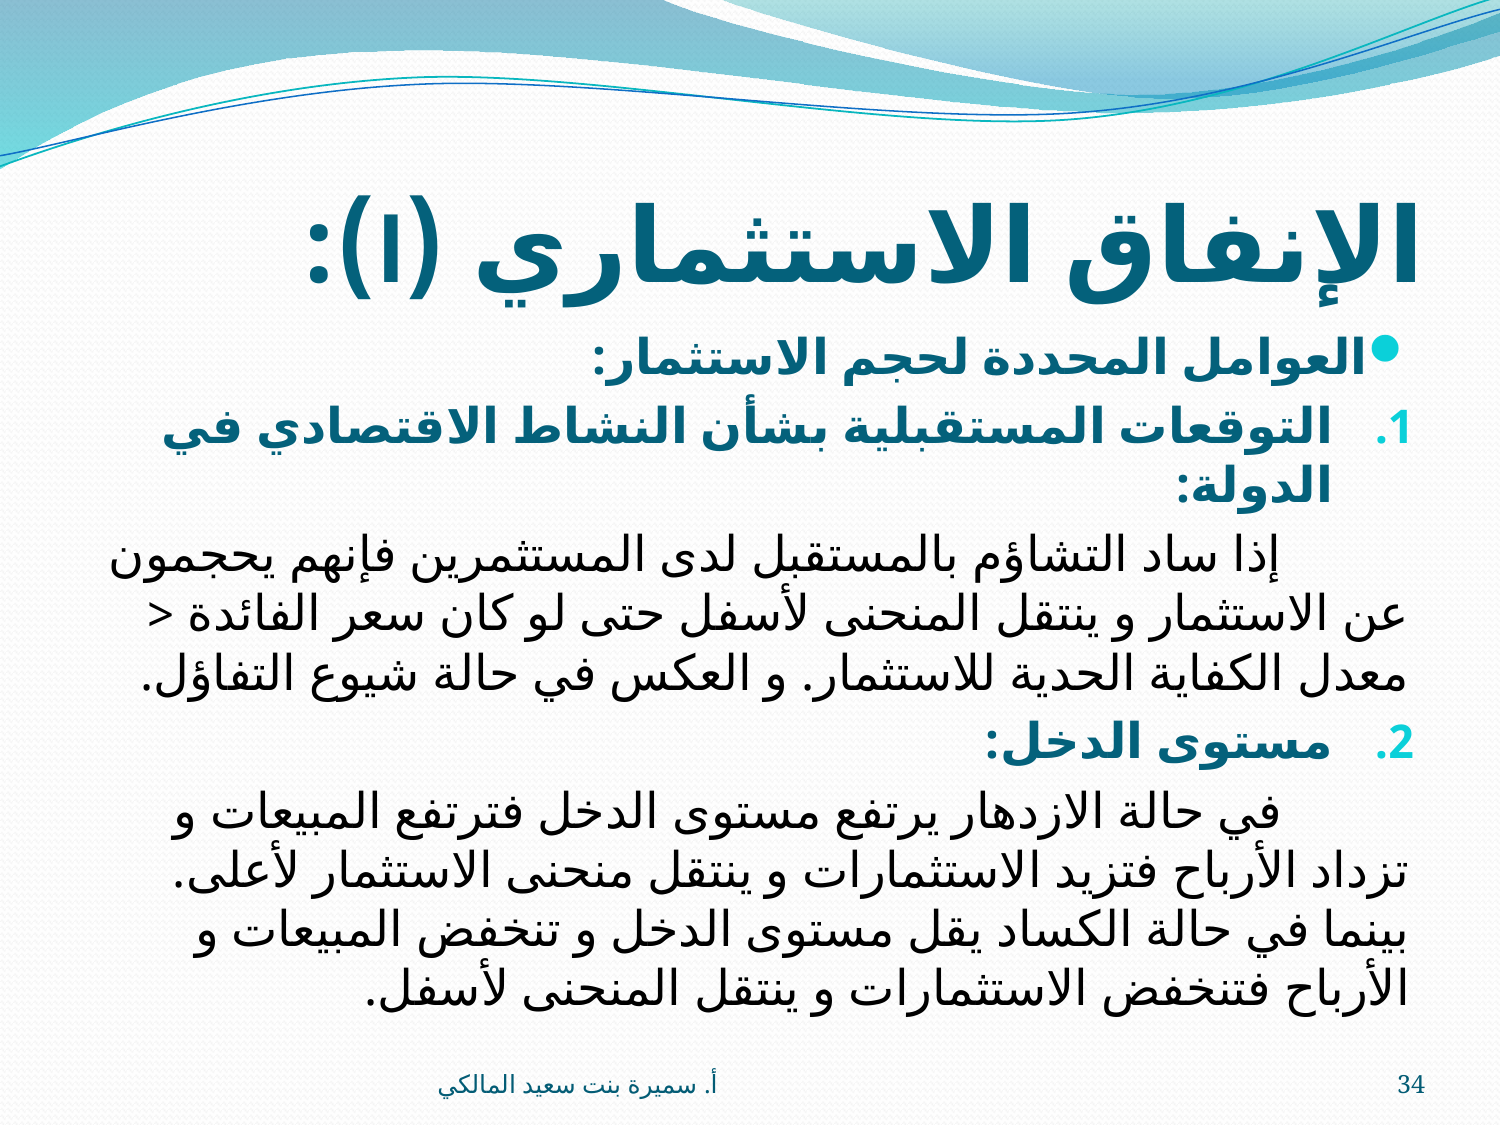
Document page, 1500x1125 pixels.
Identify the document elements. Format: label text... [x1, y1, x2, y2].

slide_number 34 [1299, 1042, 1425, 1103]
title الإنفاق الاستثماري (I): [75, 115, 1425, 303]
footer أ. سميرة بنت سعيد المالكي [437, 1042, 988, 1103]
list العوامل المحددة لحجم الاستثمار: التوقعات المستقبلية بشأن النشاط الاقتصادي في الدولة: إذا ساد التشاؤم بالمستقبل لدى المستثمرين فإنهم يحجمون عن الاستثمار و ينتقل المنحنى لأسفل حتى لو كان سعر الفائدة < معدل الكفاية الحدية للاستثمار. و العكس في حالة شيوع التفاؤل. مستوى الدخل: في حالة الازدهار يرتفع مستوى الدخل فترتفع المبيعات و تزداد الأرباح فتزيد الاستثمارات و ينتقل منحنى الاستثمار لأعلى. بينما في حالة الكساد يقل مستوى الدخل و تنخفض المبيعات و الأرباح فتنخفض الاستثمارات و ينتقل المنحنى لأسفل. [75, 317, 1425, 1038]
